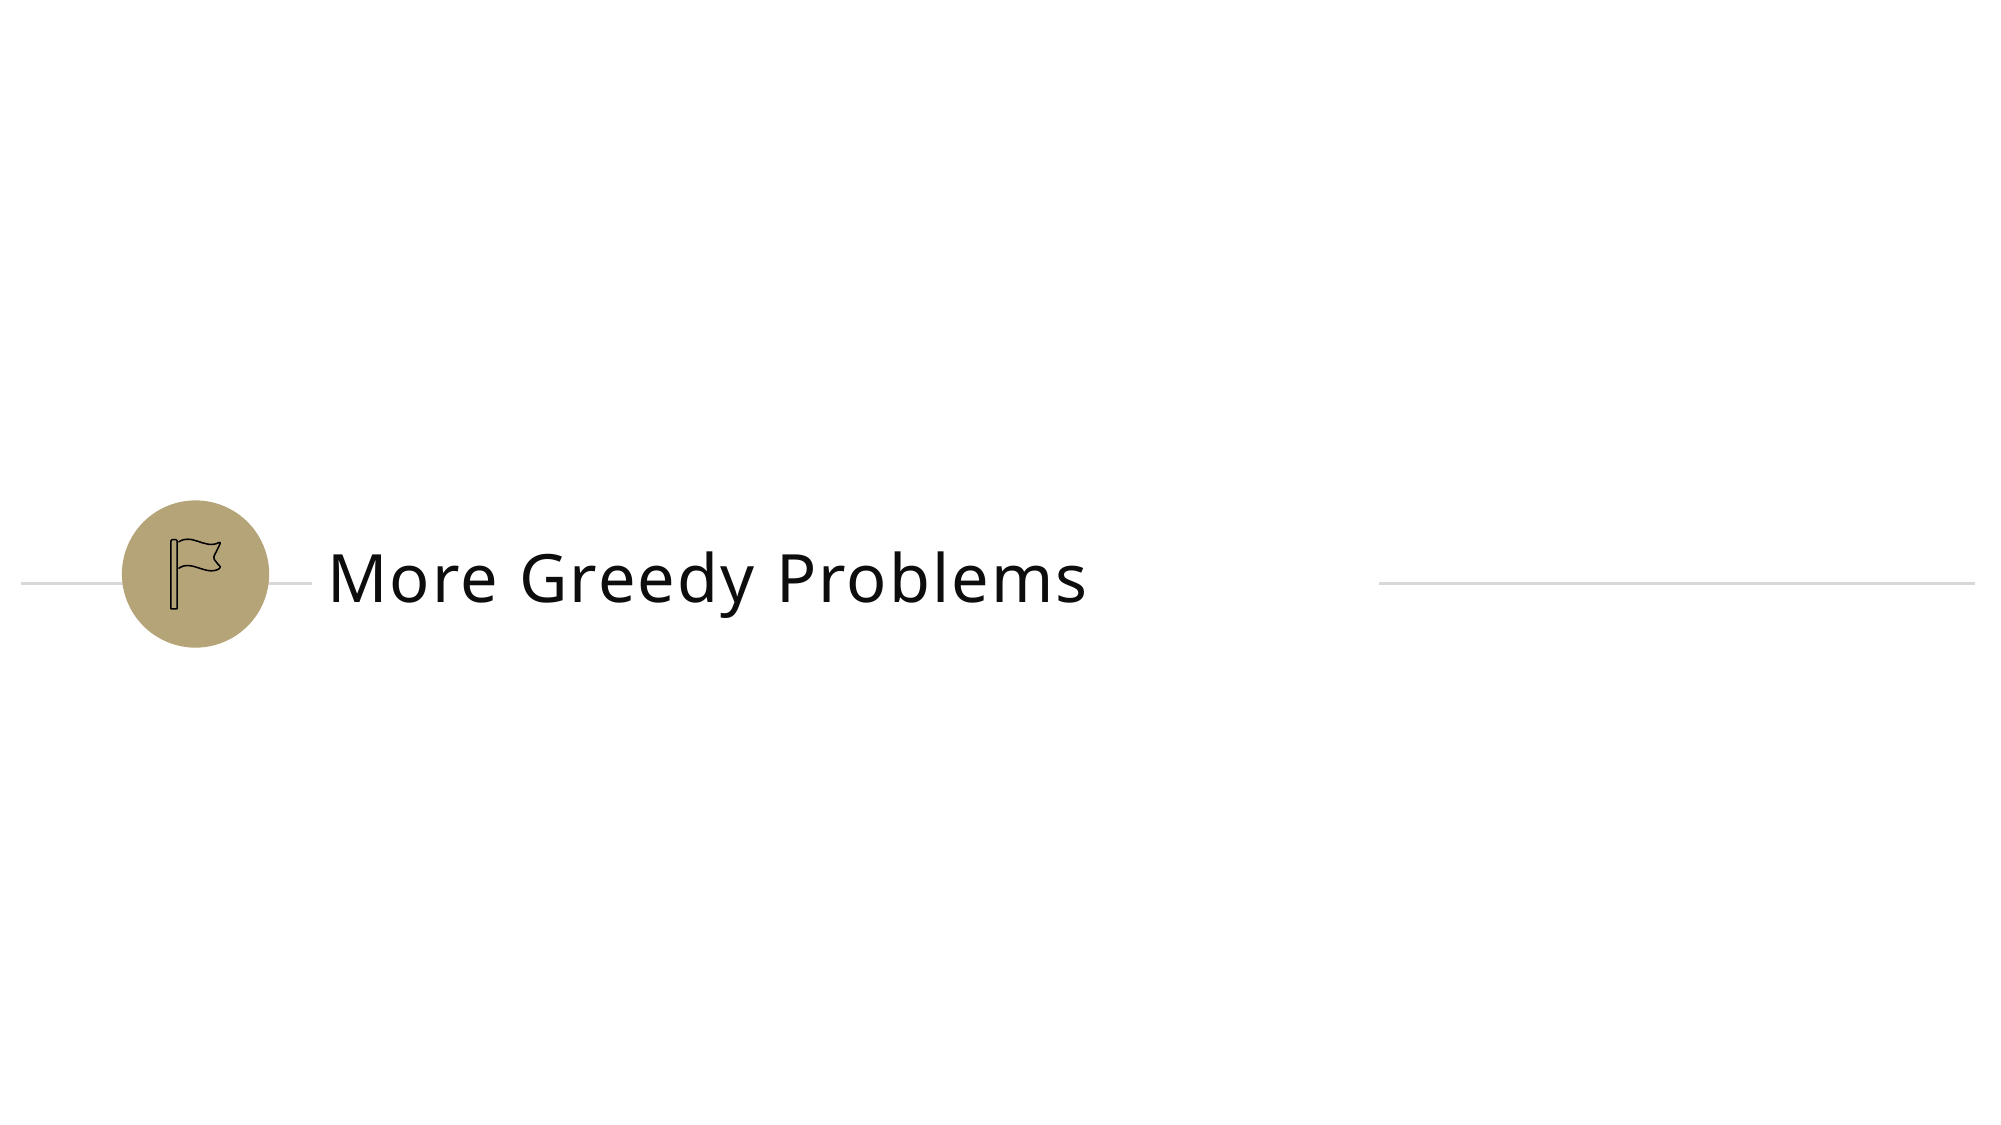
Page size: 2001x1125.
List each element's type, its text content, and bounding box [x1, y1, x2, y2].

title More Greedy Problems [312, 535, 1379, 633]
